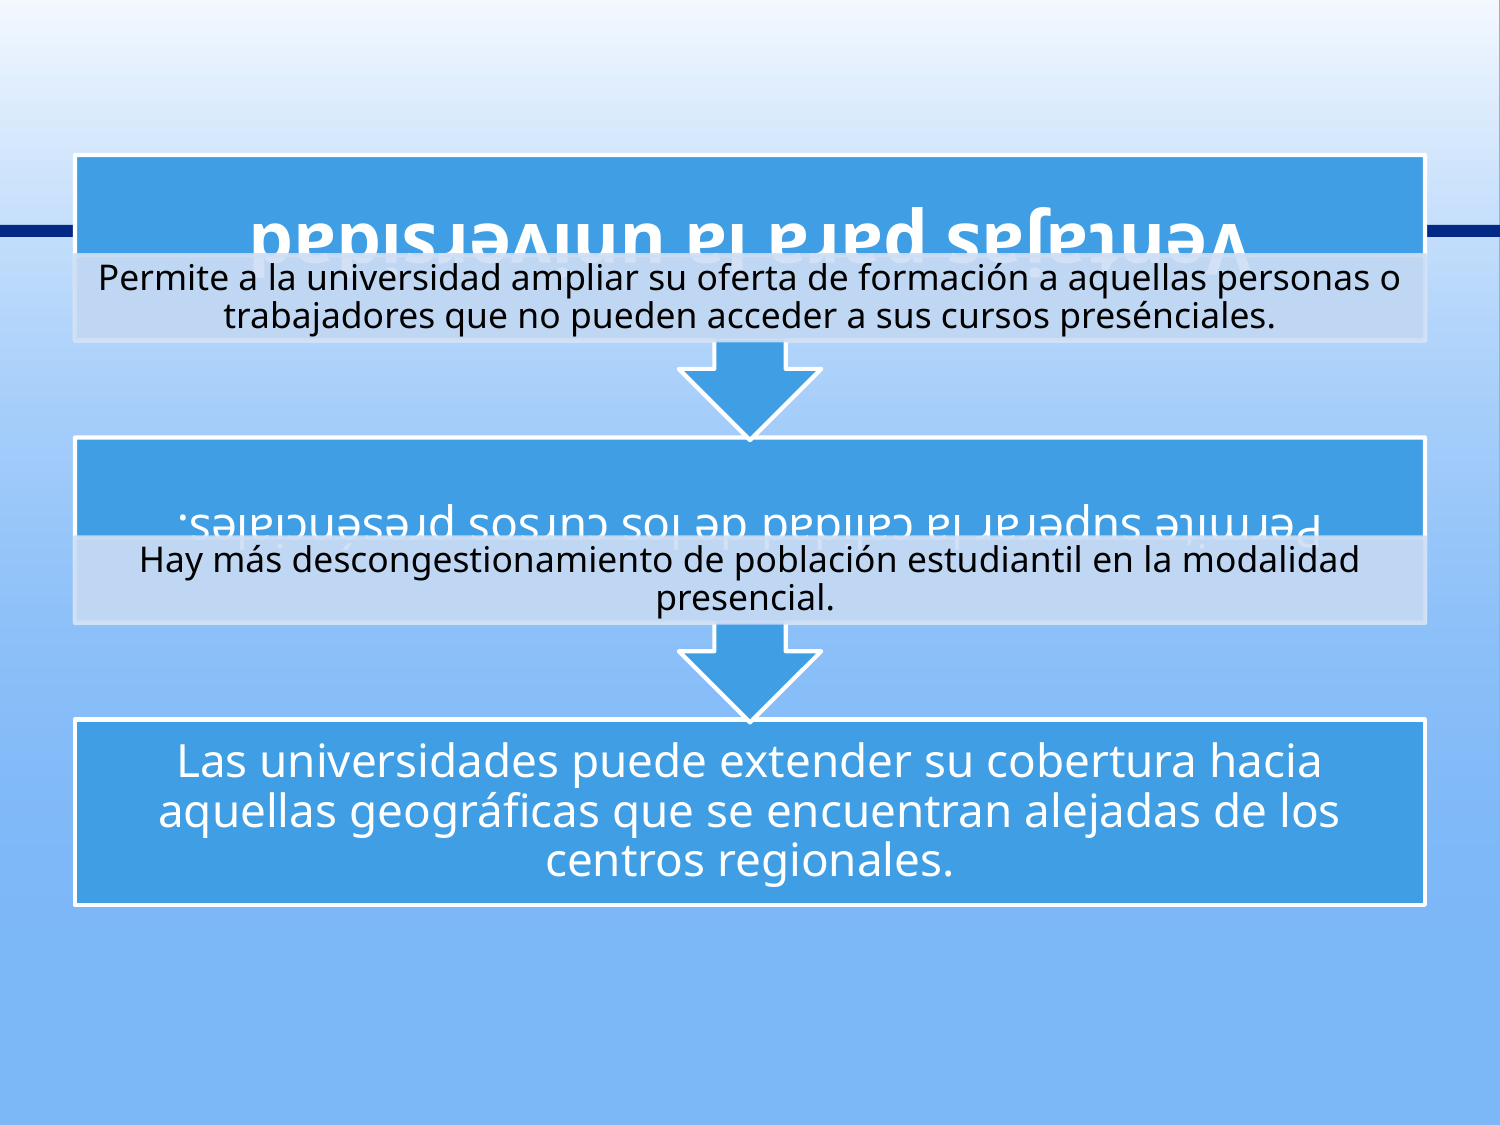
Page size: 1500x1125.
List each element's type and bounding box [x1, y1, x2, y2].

list [74, 154, 1426, 906]
